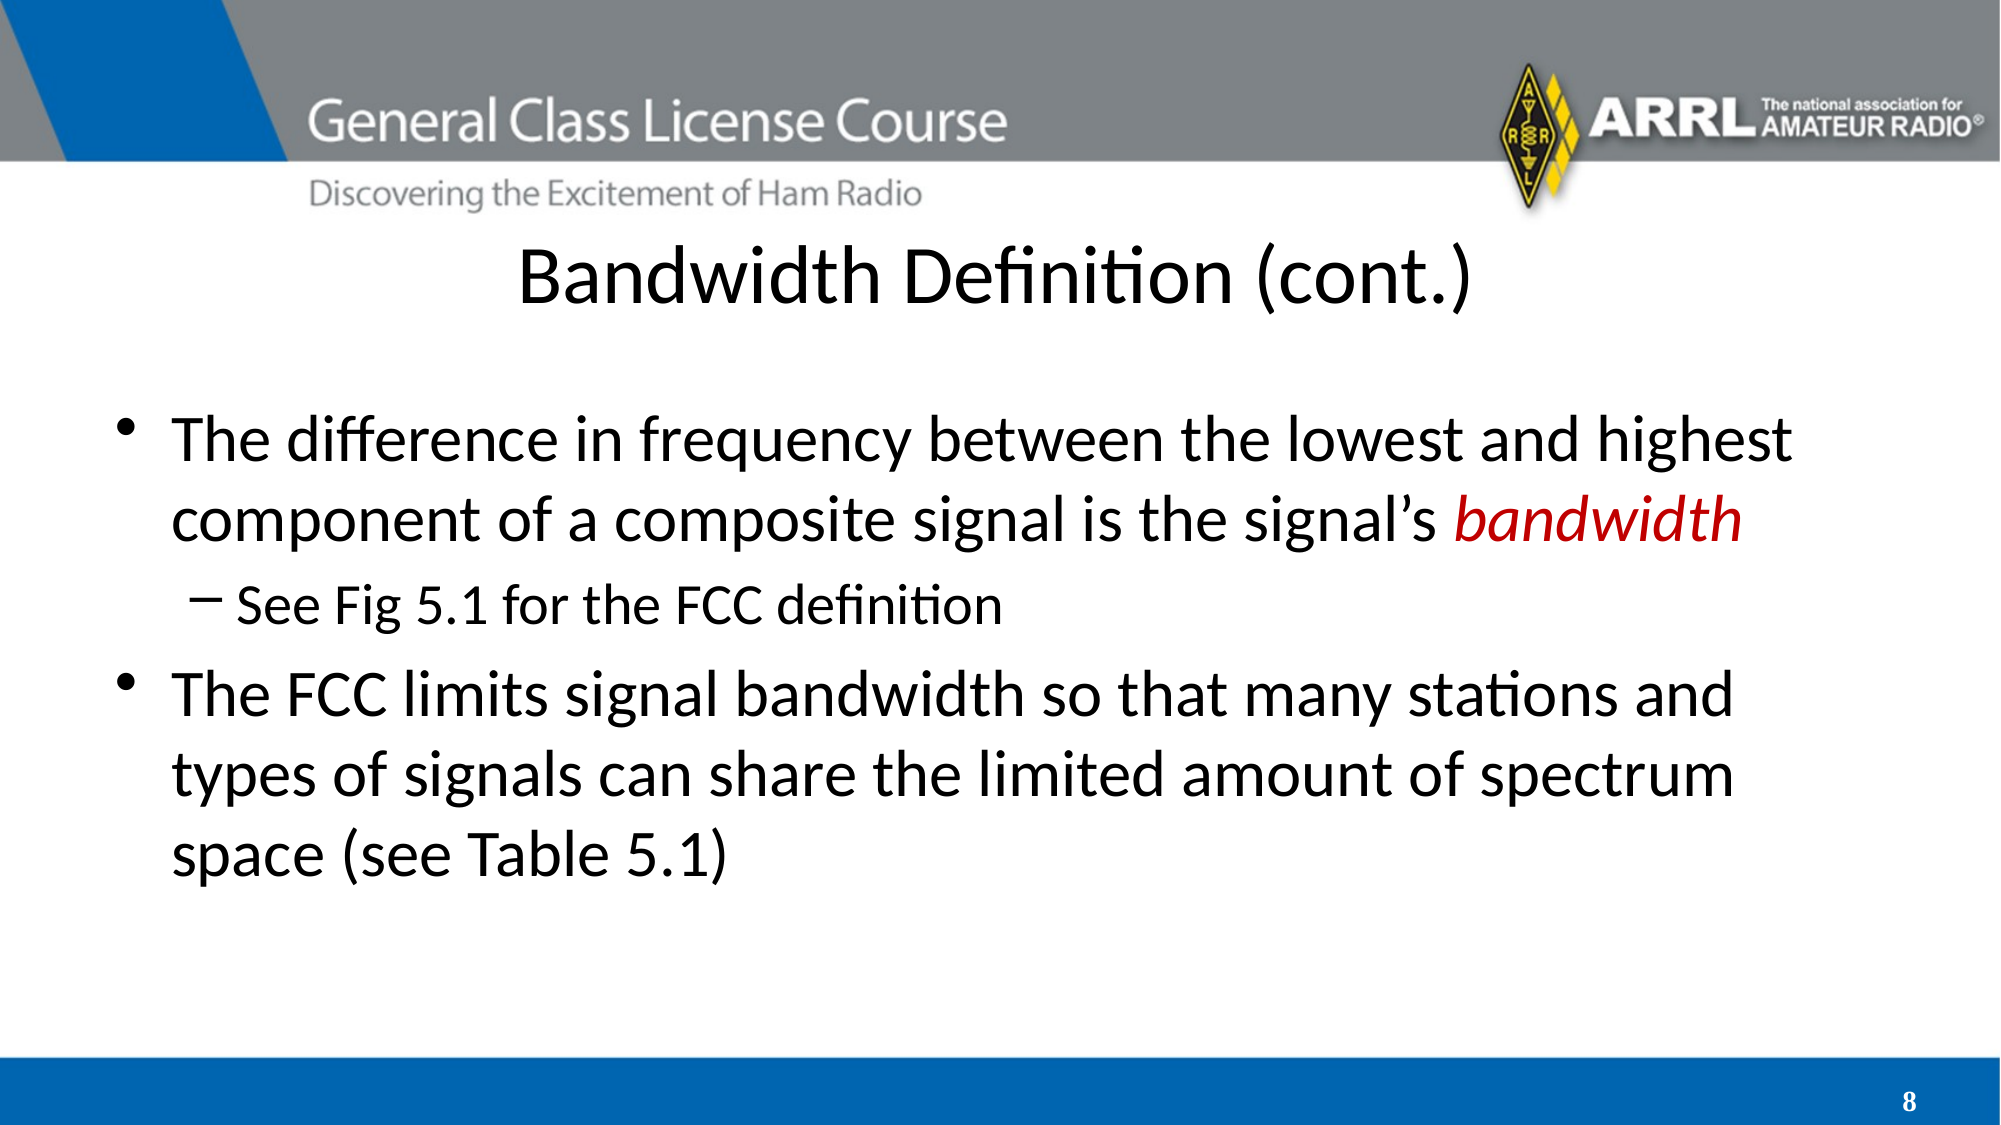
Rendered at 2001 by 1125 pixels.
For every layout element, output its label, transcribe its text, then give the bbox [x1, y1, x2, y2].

title Bandwidth Definition (cont.) [96, 212, 1897, 356]
list The difference in frequency between the lowest and highest component of a composite signal is the signal’s bandwidth See Fig 5.1 for the FCC definition The FCC limits signal bandwidth so that many stations and types of signals can share the limited amount of spectrum space (see Table 5.1) [99, 387, 1900, 1075]
picture [0, 0, 2001, 1125]
